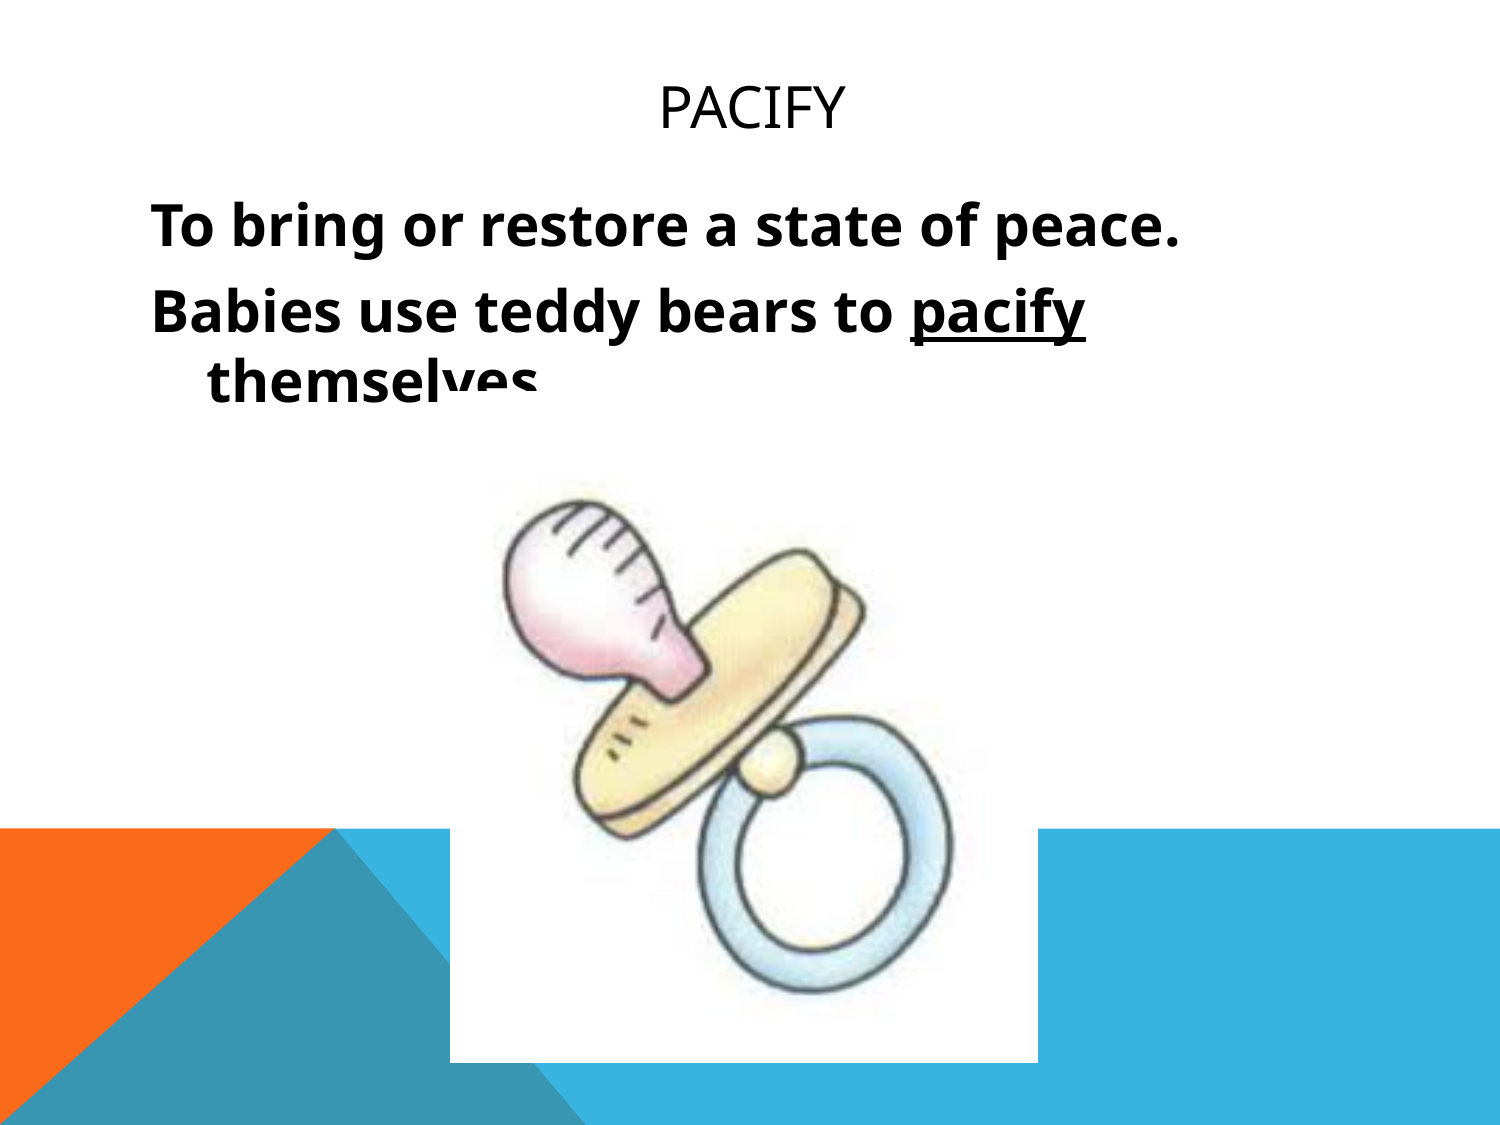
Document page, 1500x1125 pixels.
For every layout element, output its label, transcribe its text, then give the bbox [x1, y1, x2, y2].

picture [449, 390, 1038, 1063]
list To bring or restore a state of peace. Babies use teddy bears to pacify themselves. [135, 180, 1369, 768]
title Pacify [135, 60, 1369, 150]
